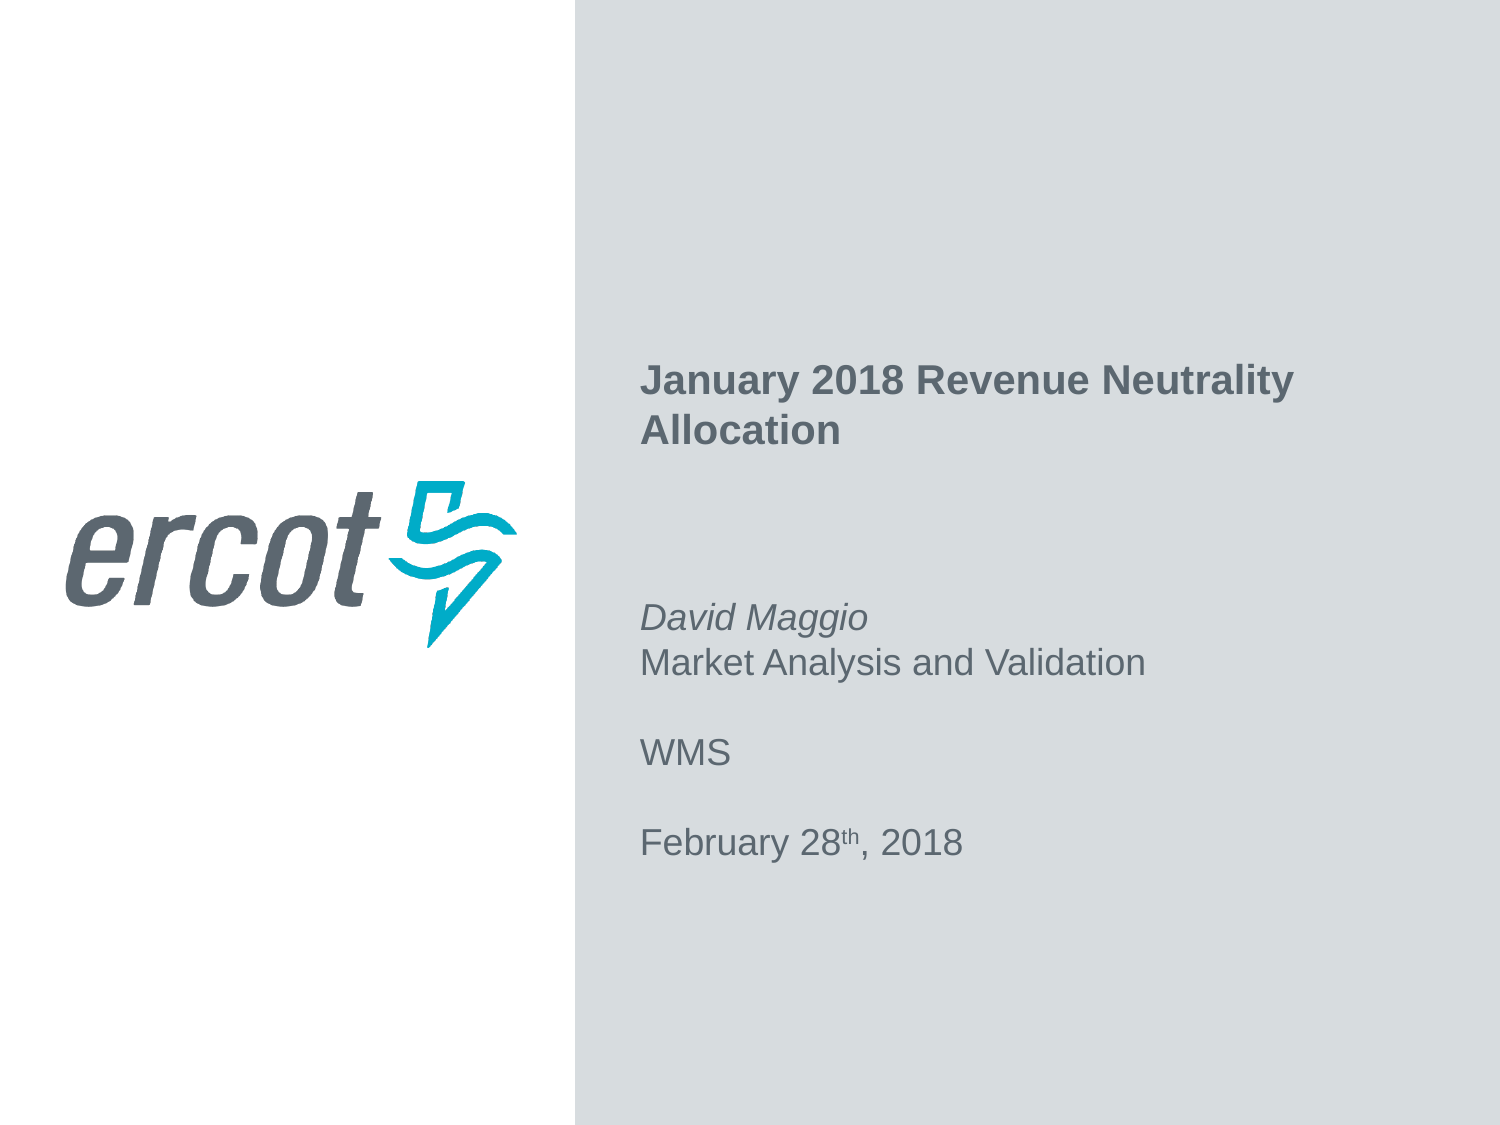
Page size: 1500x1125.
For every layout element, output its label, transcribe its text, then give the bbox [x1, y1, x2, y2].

text_box January 2018 Revenue Neutrality Allocation David Maggio Market Analysis and Validation WMS February 28th, 2018 [624, 345, 1350, 871]
picture [56, 471, 525, 654]
